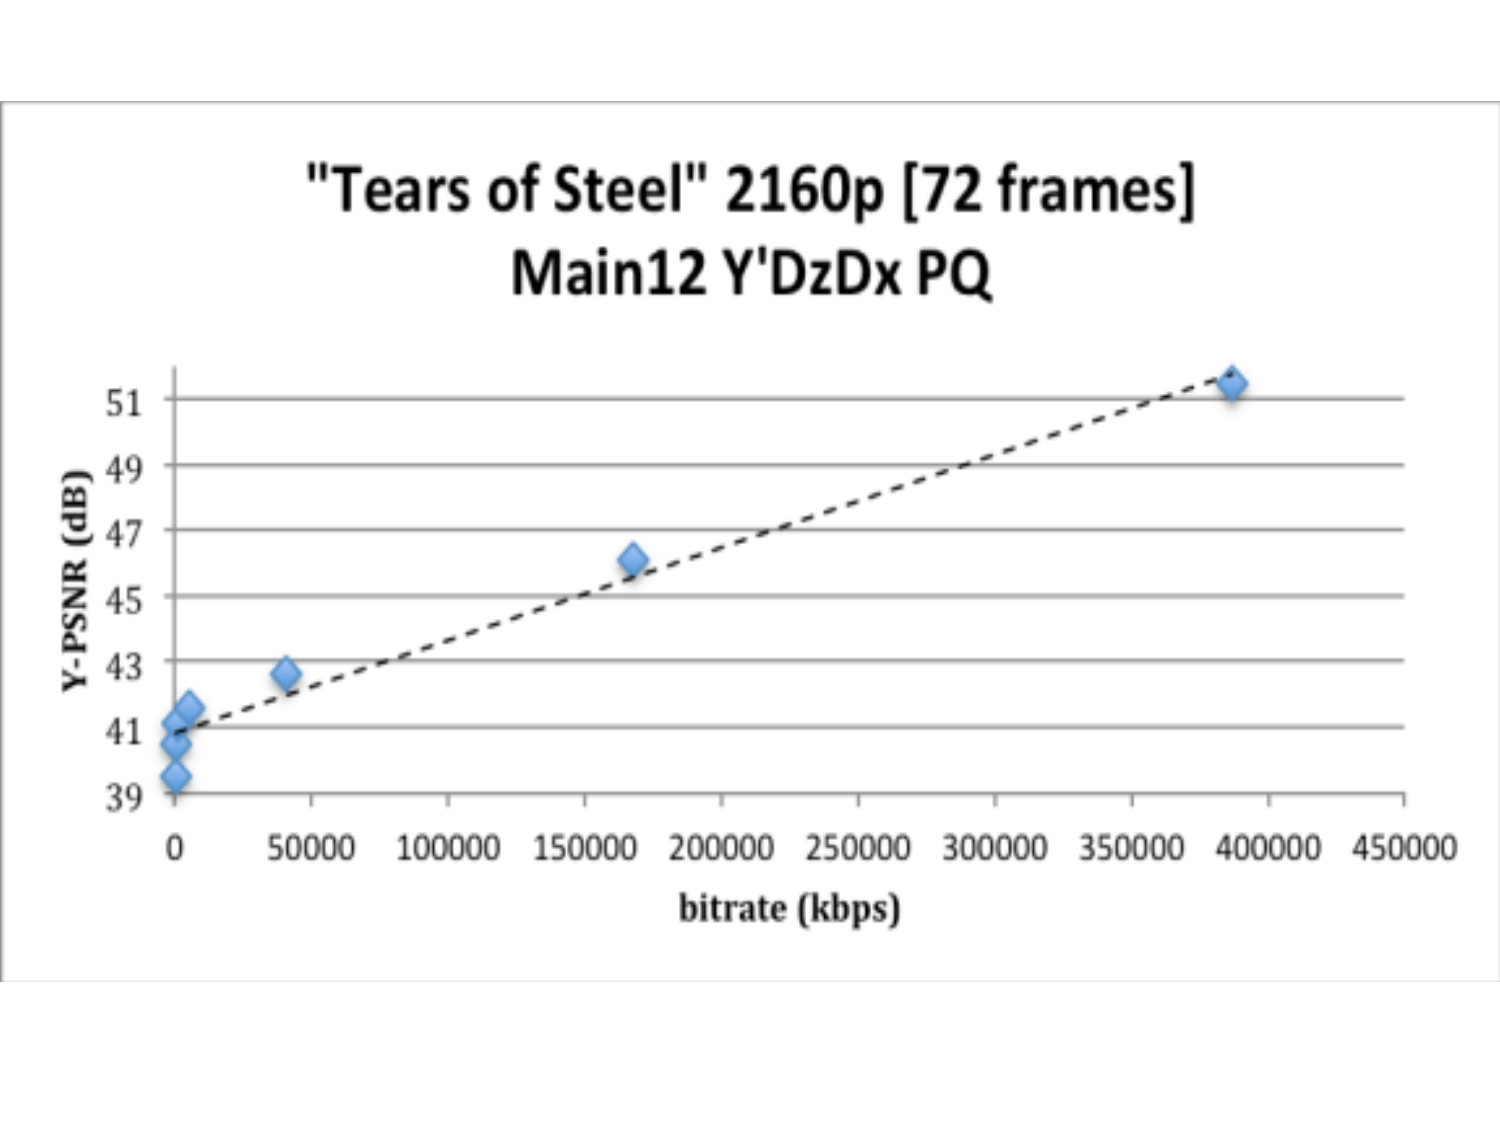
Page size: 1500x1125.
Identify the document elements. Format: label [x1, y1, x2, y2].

picture [0, 100, 1500, 982]
